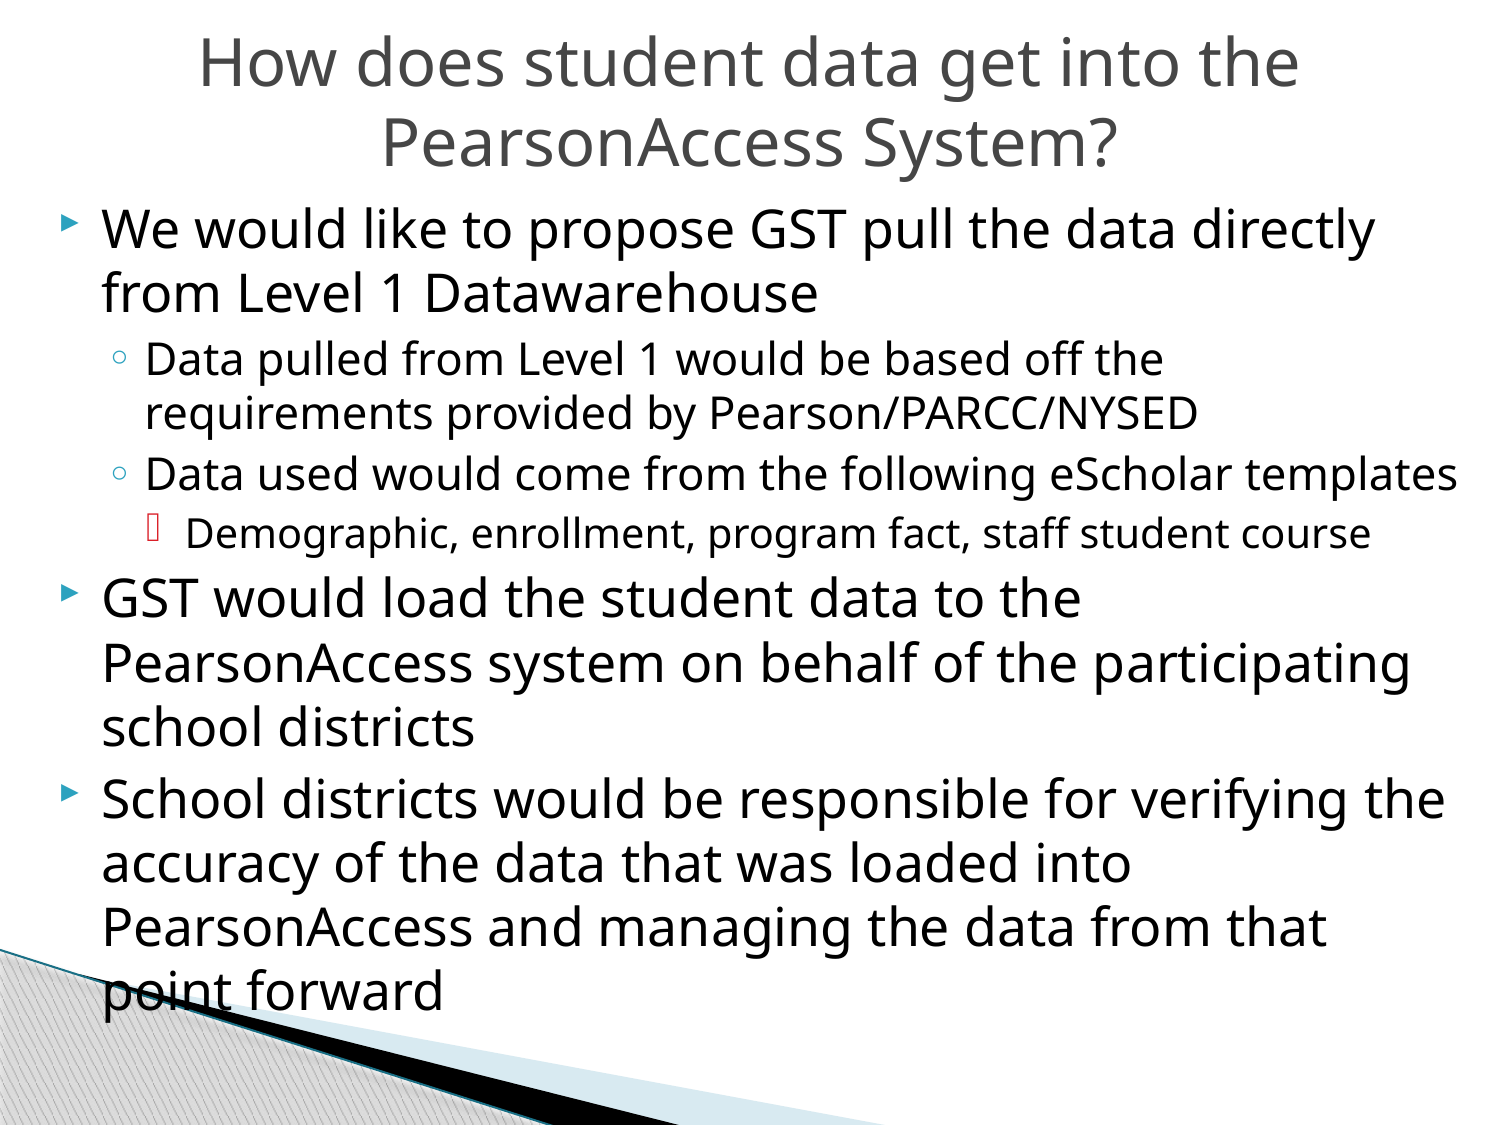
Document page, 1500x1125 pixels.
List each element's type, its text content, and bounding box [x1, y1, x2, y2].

title How does student data get into the PearsonAccess System? [75, 12, 1425, 188]
list We would like to propose GST pull the data directly from Level 1 Datawarehouse Data pulled from Level 1 would be based off the requirements provided by Pearson/PARCC/NYSED Data used would come from the following eScholar templates Demographic, enrollment, program fact, staff student course GST would load the student data to the PearsonAccess system on behalf of the participating school districts School districts would be responsible for verifying the accuracy of the data that was loaded into PearsonAccess and managing the data from that point forward [24, 187, 1475, 1088]
